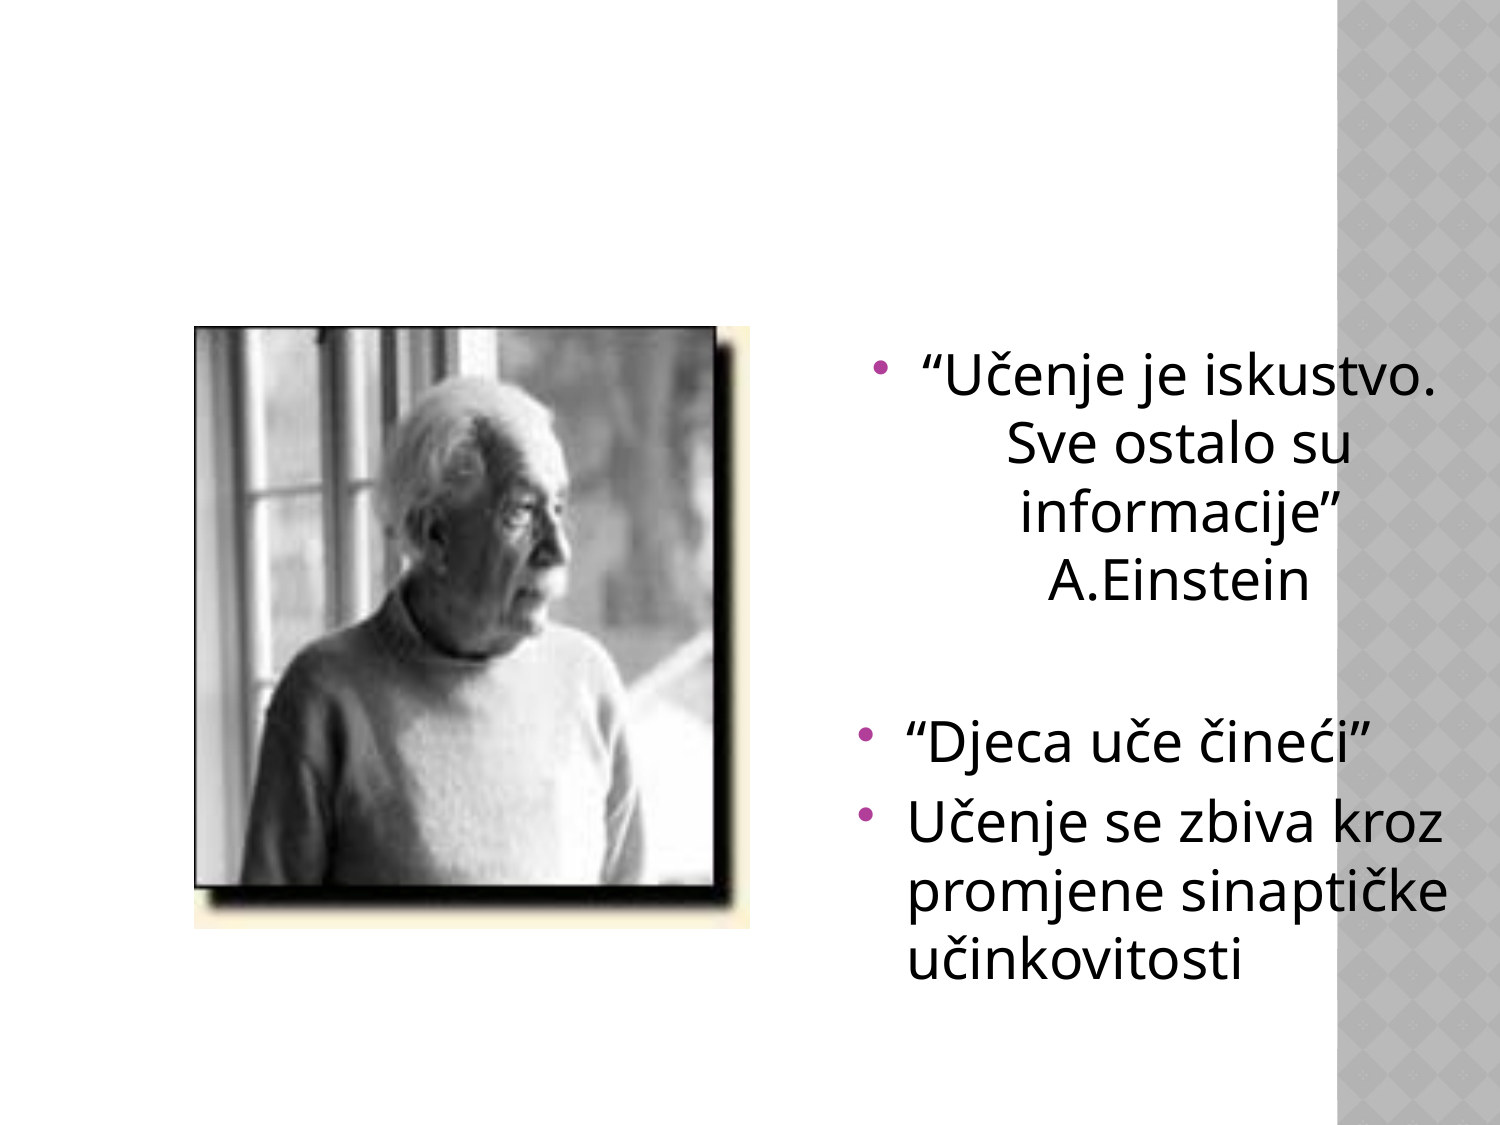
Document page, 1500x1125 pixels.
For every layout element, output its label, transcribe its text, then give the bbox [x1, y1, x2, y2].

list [194, 325, 751, 929]
list “Učenje je iskustvo. Sve ostalo su informacije” A.Einstein “Djeca uče čineći” Učenje se zbiva kroz promjene sinaptičke učinkovitosti [844, 331, 1469, 1006]
